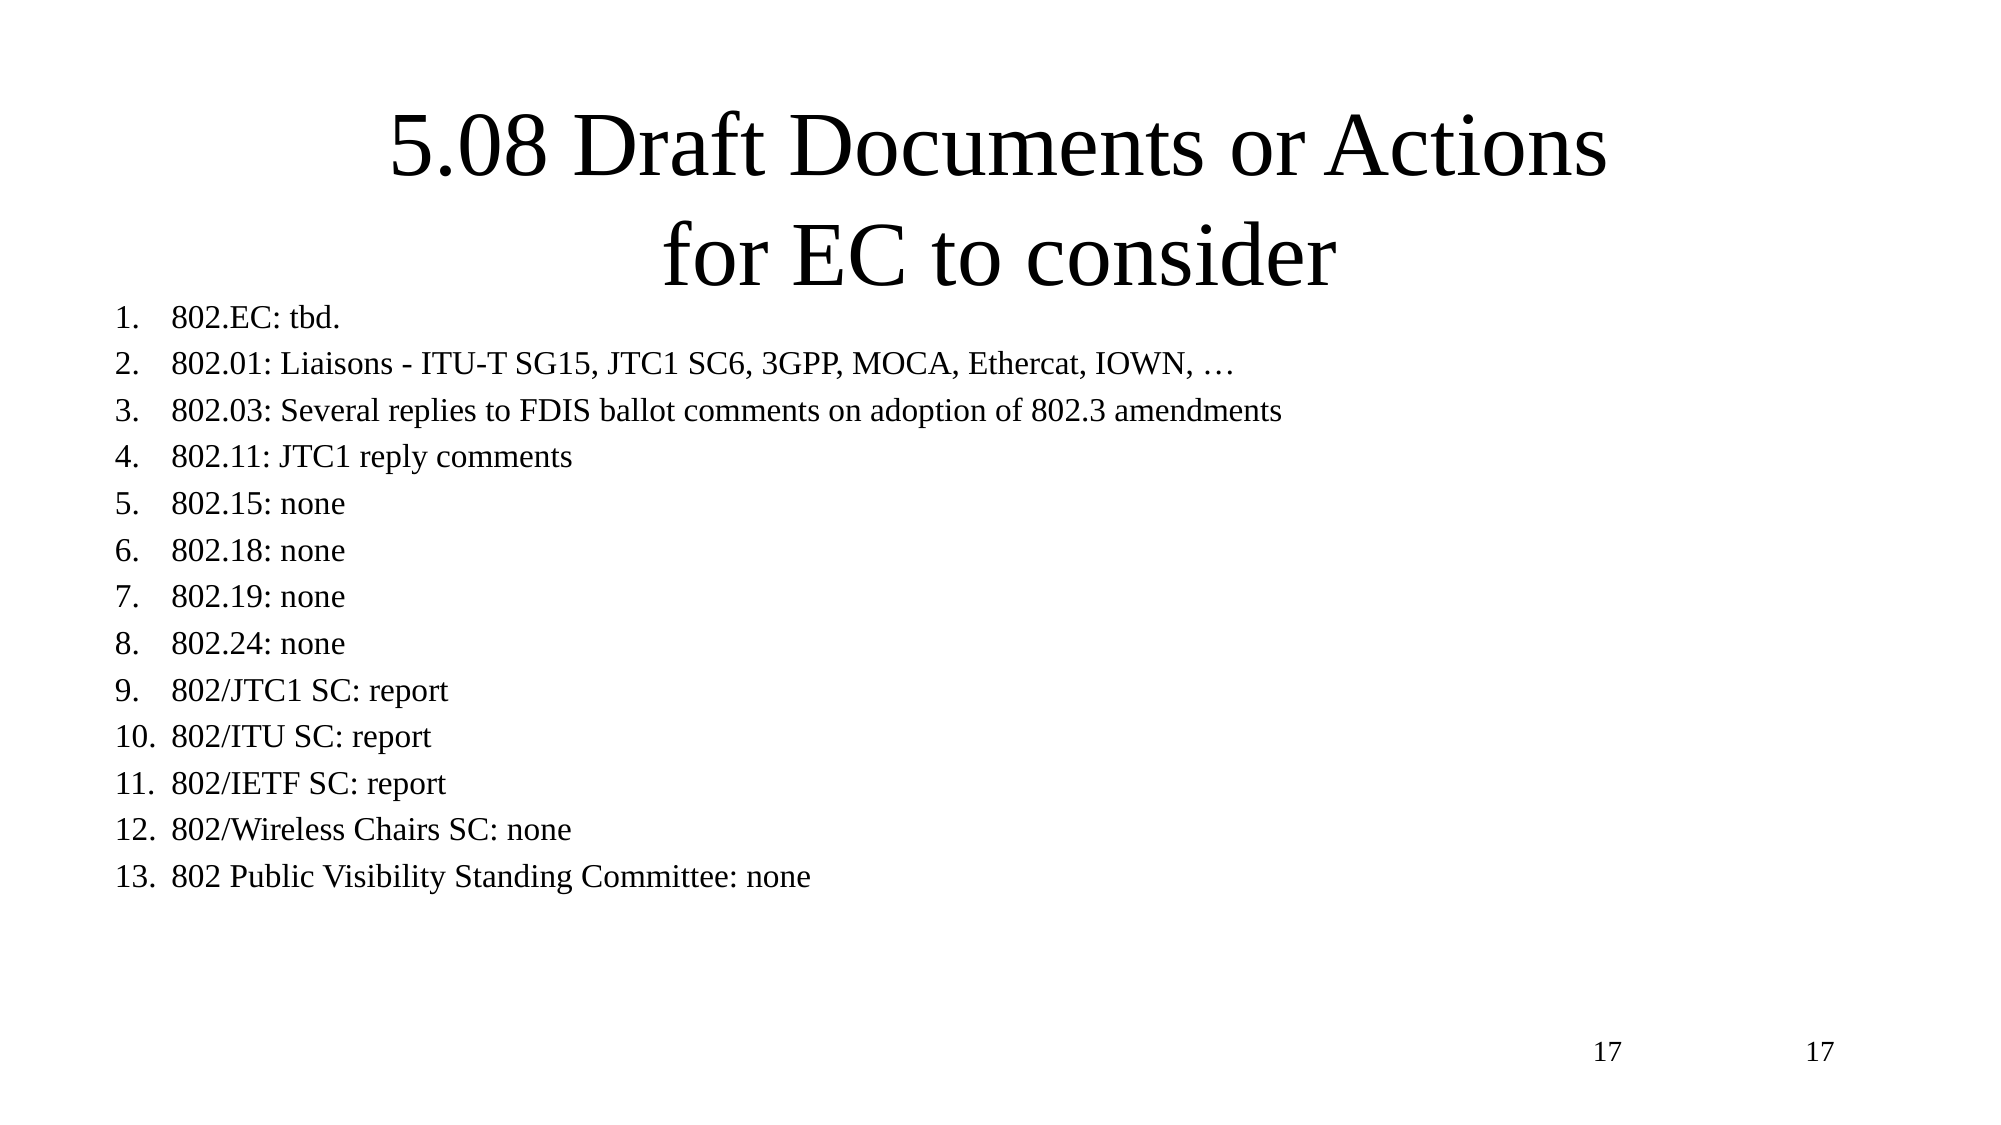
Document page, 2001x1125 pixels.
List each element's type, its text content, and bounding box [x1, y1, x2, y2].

slide_number 17 [1433, 1024, 1851, 1101]
text_box 802.EC: tbd. 802.01: Liaisons - ITU-T SG15, JTC1 SC6, 3GPP, MOCA, Ethercat, IOWN, … 802.03: Several replies to FDIS ballot comments on adoption of 802.3 amendments 802.11: JTC1 reply comments 802.15: none 802.18: none 802.19: none 802.24: none 802/JTC1 SC: report 802/ITU SC: report 802/IETF SC: report 802/Wireless Chairs SC: none 802 Public Visibility Standing Committee: none [99, 287, 1800, 963]
text_box 17 [1324, 1024, 1638, 1100]
title 5.08 Draft Documents or Actions for EC to consider [362, 99, 1638, 287]
